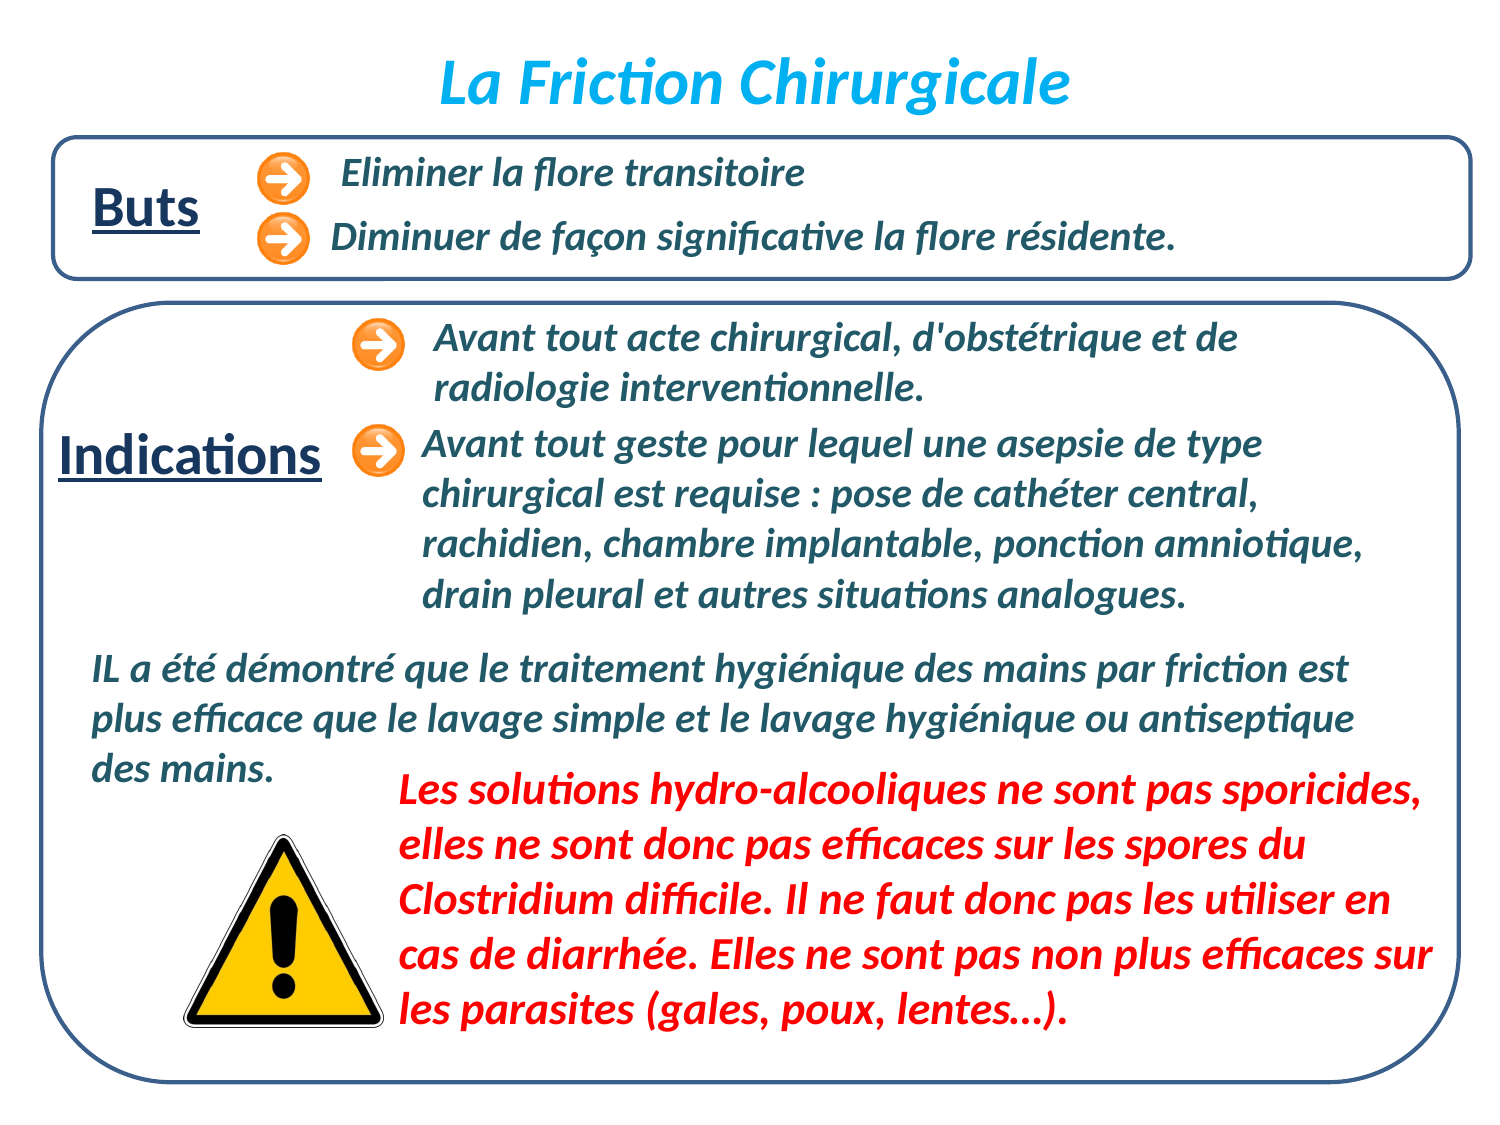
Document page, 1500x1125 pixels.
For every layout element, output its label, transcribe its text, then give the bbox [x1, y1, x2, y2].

text_box Avant tout acte chirurgical, d'obstétrique et de radiologie interventionnelle. [419, 302, 1424, 418]
text_box Eliminer la flore transitoire [326, 137, 821, 201]
text_box Diminuer de façon significative la flore résidente. [318, 201, 1193, 267]
picture [348, 420, 408, 480]
picture [348, 314, 408, 374]
text_box IL a été démontré que le traitement hygiénique des mains par friction est plus efficace que le lavage simple et le lavage hygiénique ou antiseptique des mains. [76, 633, 1436, 799]
text_box Les solutions hydro-alcooliques ne sont pas sporicides, elles ne sont donc pas efficaces sur les spores du Clostridium difficile. Il ne faut donc pas les utiliser en cas de diarrhée. Elles ne sont pas non plus efficaces sur les parasites (gales, poux, lentes…). [383, 751, 1459, 1042]
text_box La Friction Chirurgicale [419, 30, 1093, 126]
text_box Buts [77, 160, 215, 246]
picture [182, 833, 384, 1029]
picture [253, 148, 314, 268]
text_box [39, 300, 1461, 1085]
text_box Avant tout geste pour lequel une asepsie de type chirurgical est requise : pose de cathéter central, rachidien, chambre implantable, ponction amniotique, drain pleural et autres situations analogues. [407, 408, 1424, 624]
text_box [50, 135, 1473, 282]
